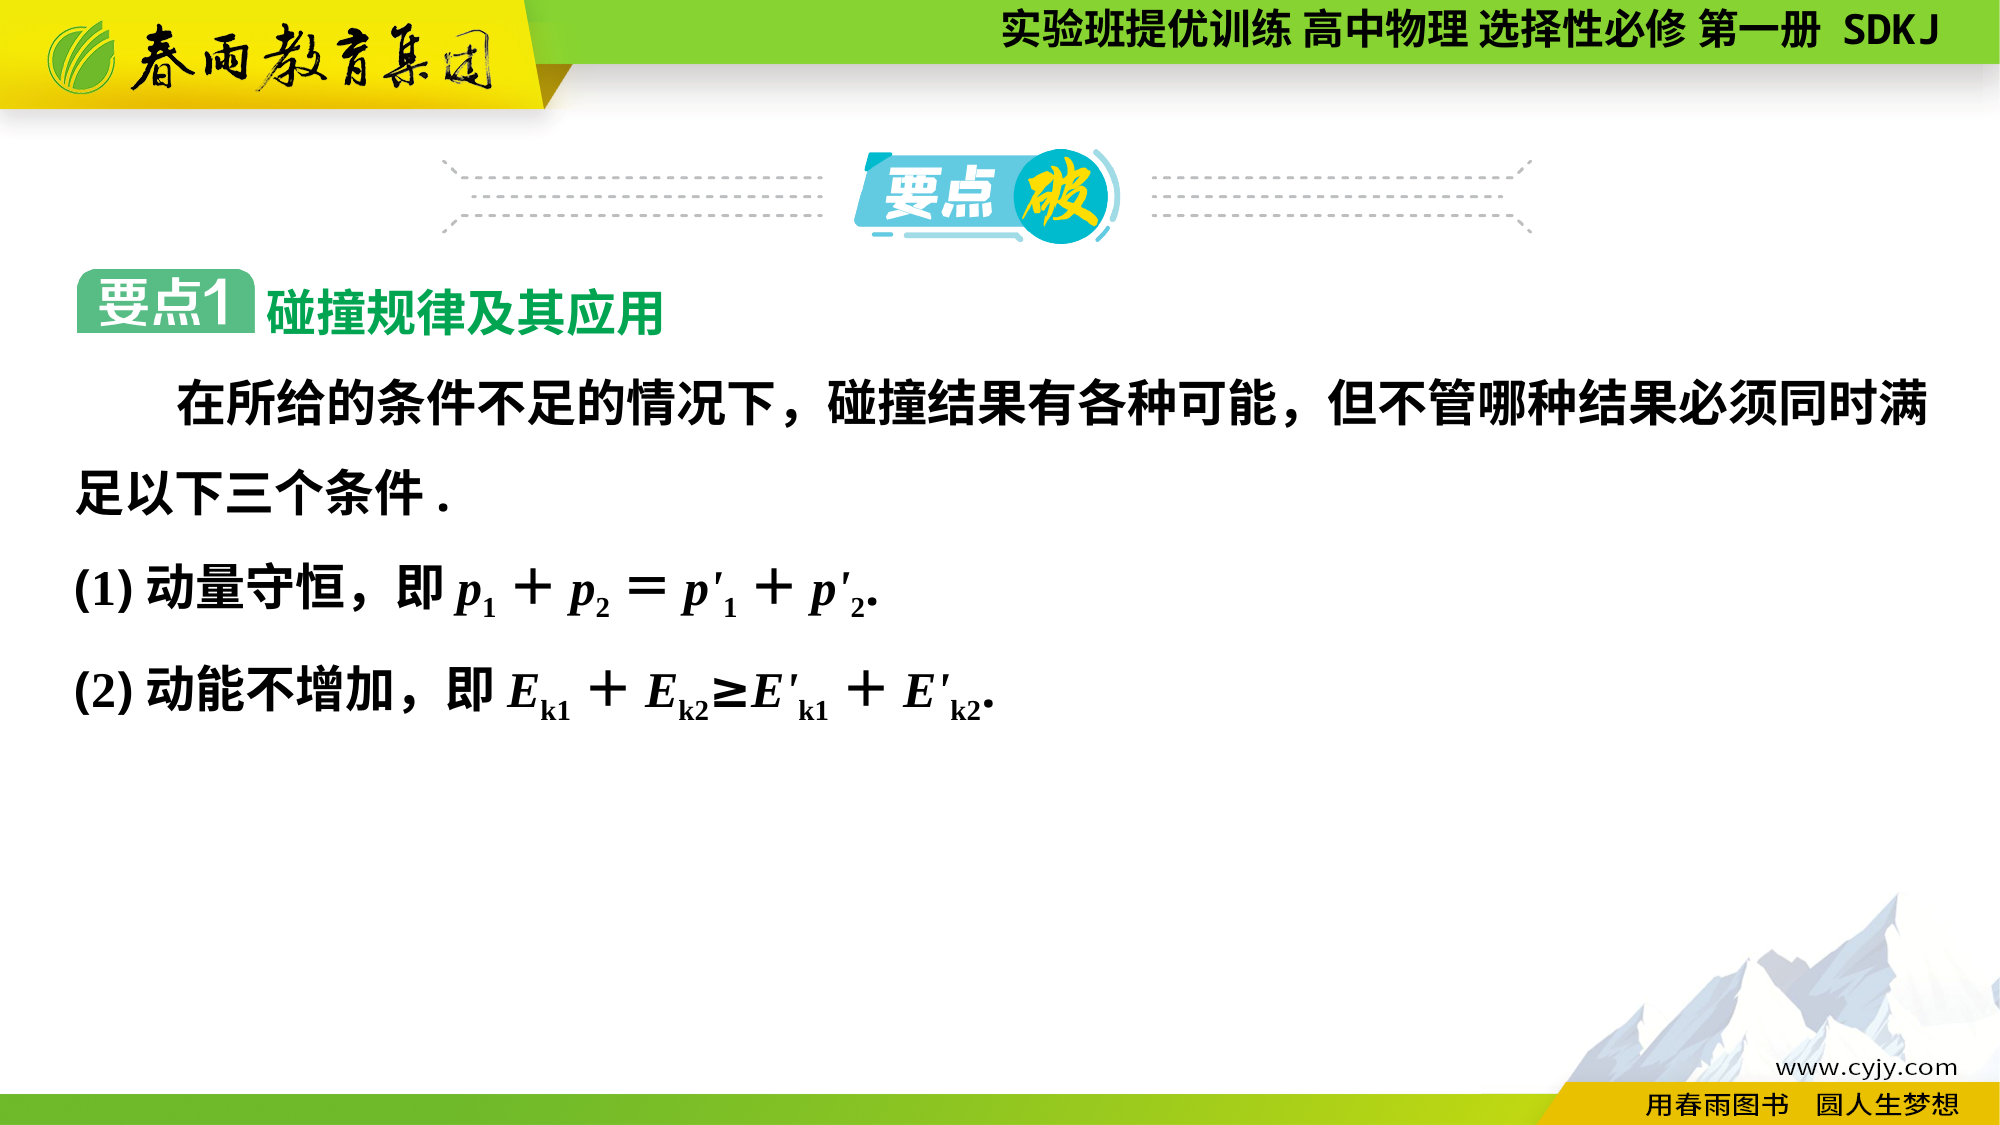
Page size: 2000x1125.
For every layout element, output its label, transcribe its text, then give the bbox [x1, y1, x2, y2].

picture [0, 0, 2000, 1125]
list 碰撞规律及其应用 在所给的条件不足的情况下，碰撞结果有各种可能，但不管哪种结果必须同时满足以下三个条件. (1)动量守恒，即p1＋p2＝p'1＋p'2. (2)动能不增加，即Ek1＋Ek2≥E'k1＋E'k2. [59, 243, 1944, 714]
